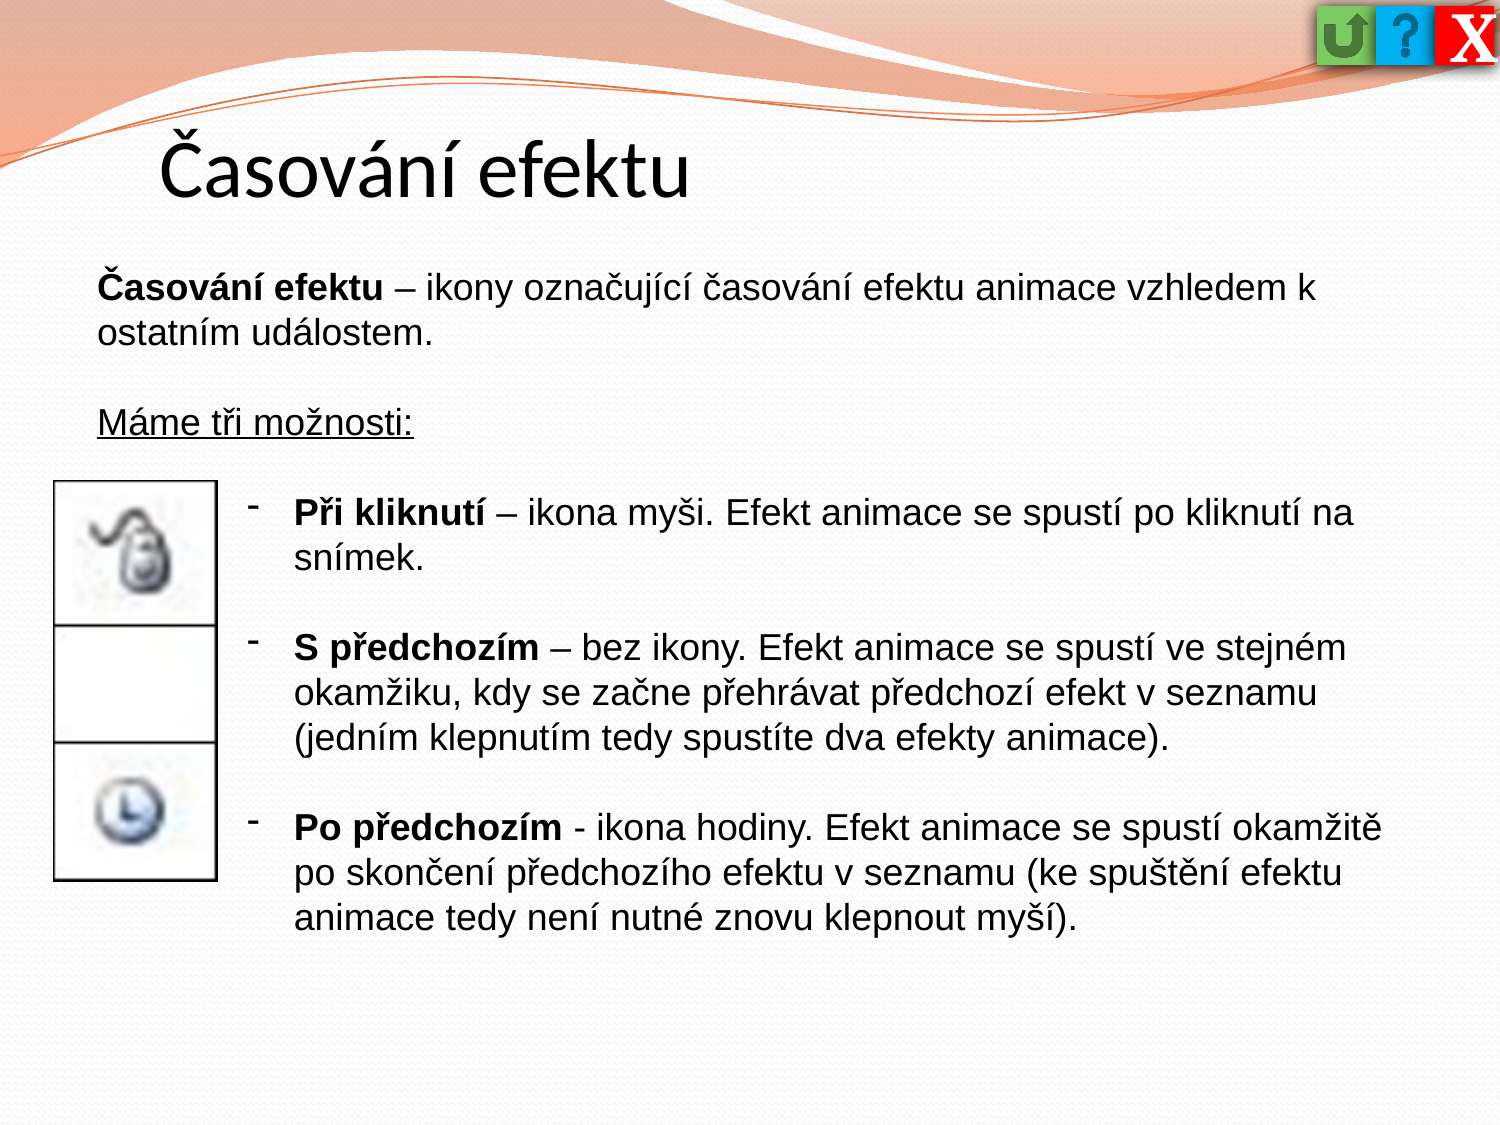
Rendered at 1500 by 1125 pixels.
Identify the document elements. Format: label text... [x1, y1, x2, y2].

title Časování efektu [159, 125, 904, 214]
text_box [1316, 5, 1495, 66]
text_box Časování efektu – ikony označující časování efektu animace vzhledem k ostatním událostem. Máme tři možnosti: Při kliknutí – ikona myši. Efekt animace se spustí po kliknutí na snímek. S předchozím – bez ikony. Efekt animace se spustí ve stejném okamžiku, kdy se začne přehrávat předchozí efekt v seznamu (jedním klepnutím tedy spustíte dva efekty animace). Po předchozím - ikona hodiny. Efekt animace se spustí okamžitě po skončení předchozího efektu v seznamu (ke spuštění efektu animace tedy není nutné znovu klepnout myší). [82, 255, 1404, 1081]
picture [52, 480, 219, 882]
